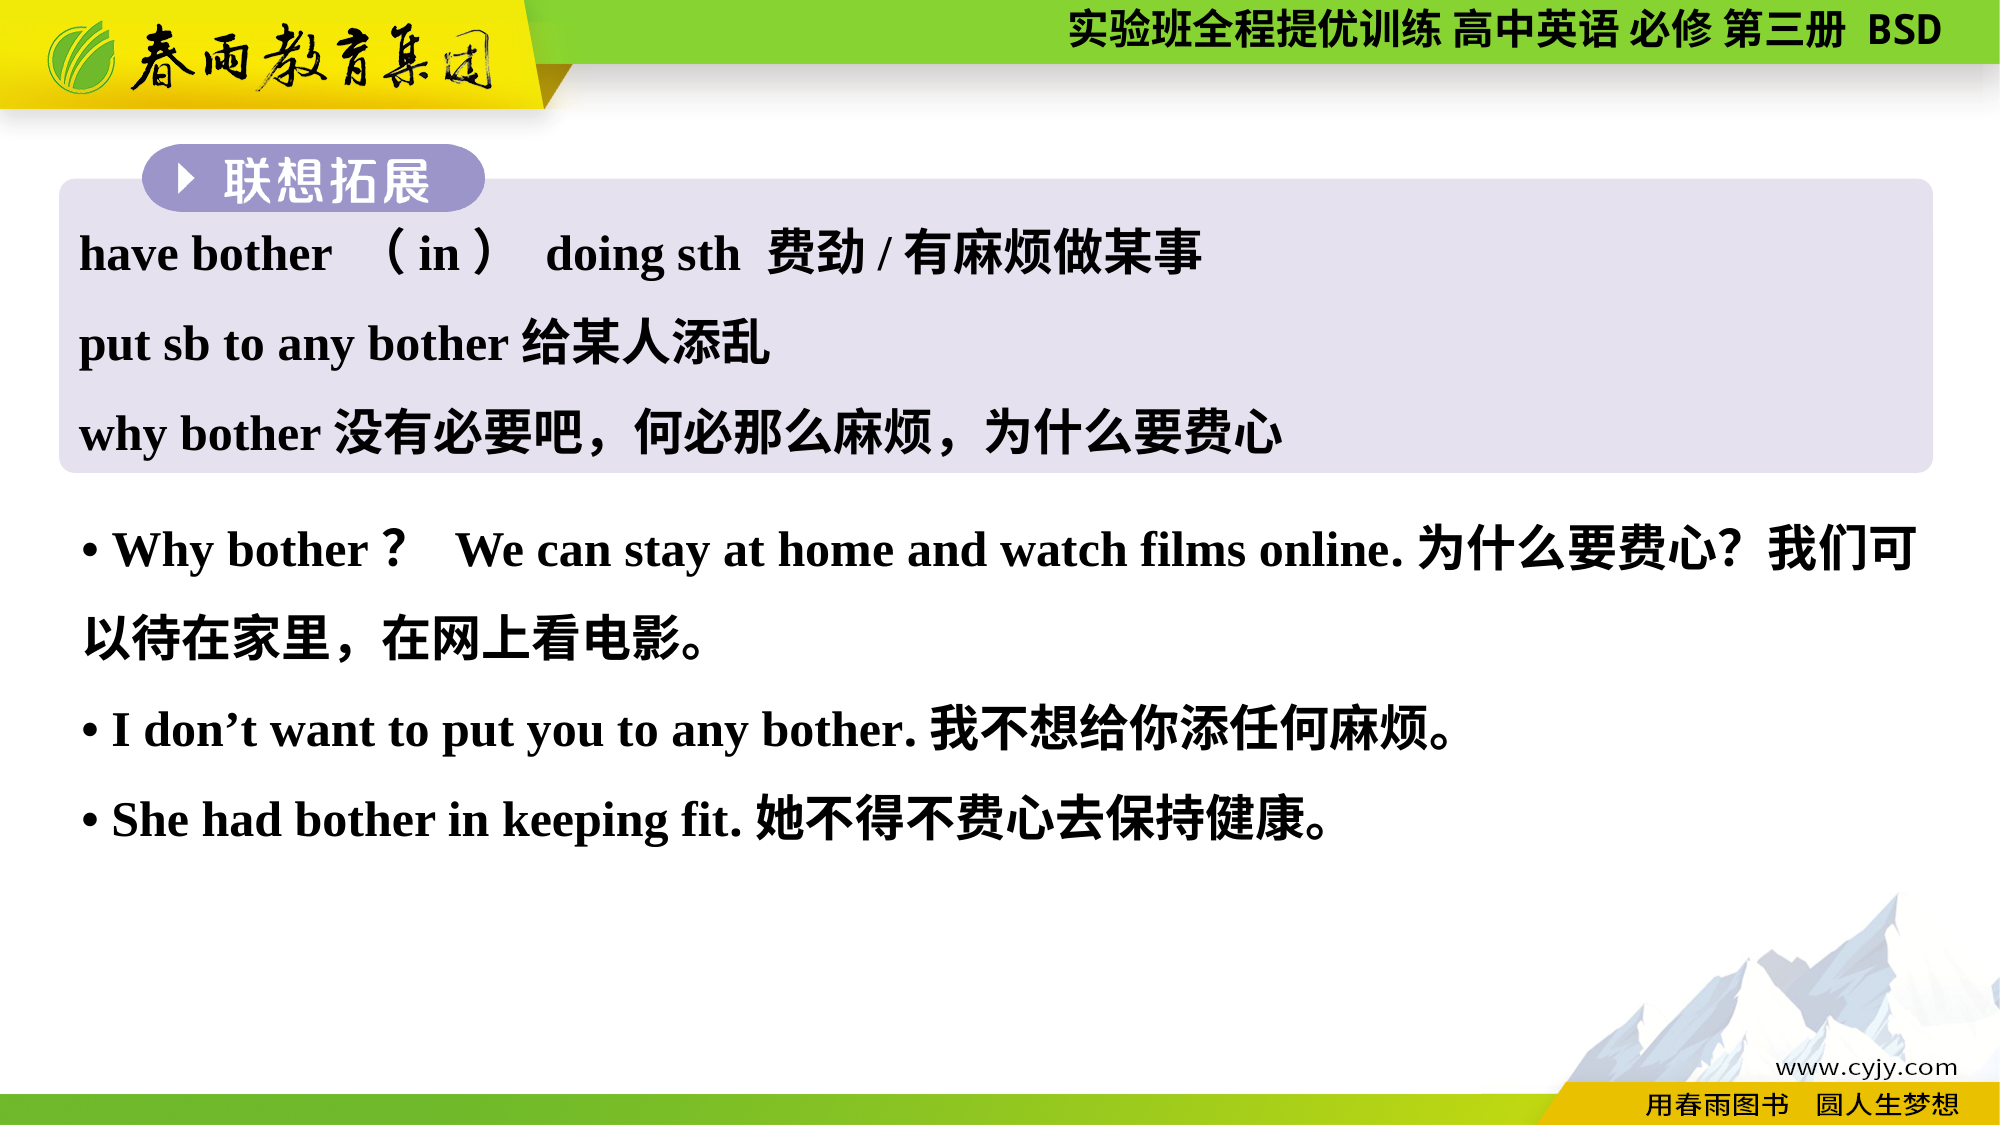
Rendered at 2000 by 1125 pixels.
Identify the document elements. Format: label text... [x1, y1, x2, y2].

text_box have bother （in） doing sth 费劲/有麻烦做某事 put sb to any bother给某人添乱 why bother没有必要吧，何必那么麻烦，为什么要费心 [59, 178, 1934, 473]
picture [0, 0, 2000, 1125]
text_box • Why bother？ We can stay at home and watch films online.为什么要费心？我们可以待在家里，在网上看电影。 • I don’t want to put you to any bother.我不想给你添任何麻烦。 • She had bother in keeping fit.她不得不费心去保持健康。 [66, 479, 1933, 854]
